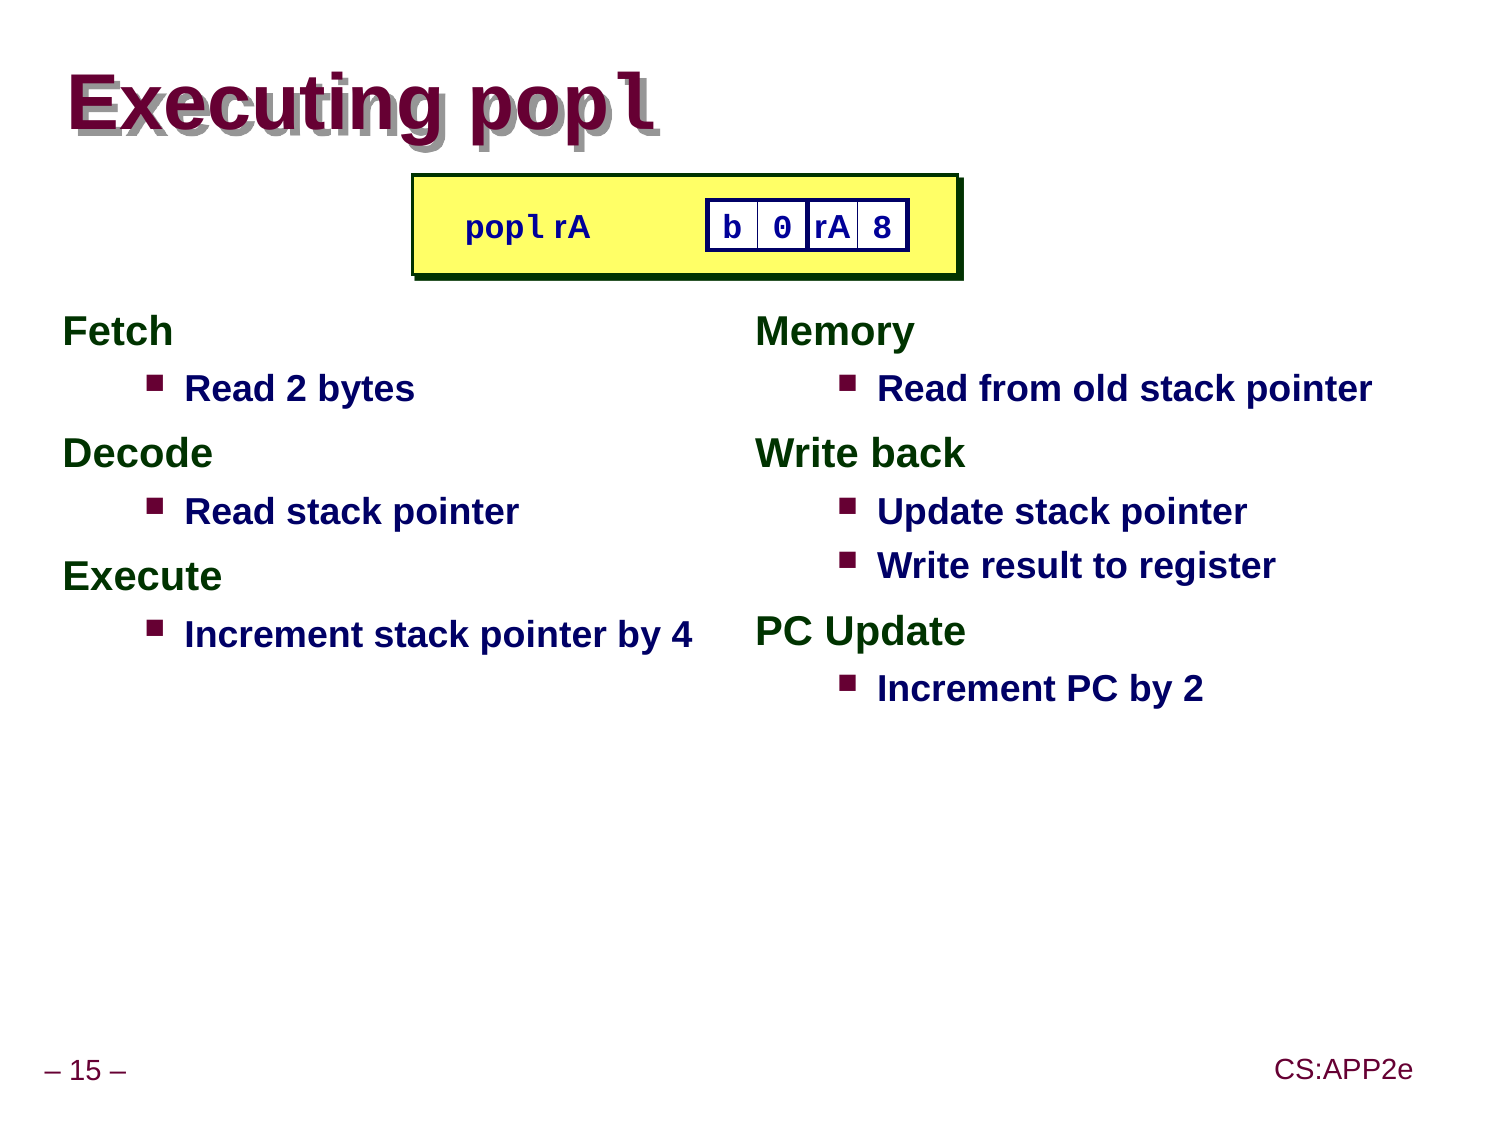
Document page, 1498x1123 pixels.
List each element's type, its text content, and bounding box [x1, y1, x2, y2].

list Memory Read from old stack pointer Write back Update stack pointer Write result to register PC Update Increment PC by 2 [740, 299, 1409, 1056]
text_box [412, 174, 958, 276]
title Executing popl [66, 40, 1495, 169]
list Fetch Read 2 bytes Decode Read stack pointer Execute Increment stack pointer by 4 [47, 299, 716, 1056]
